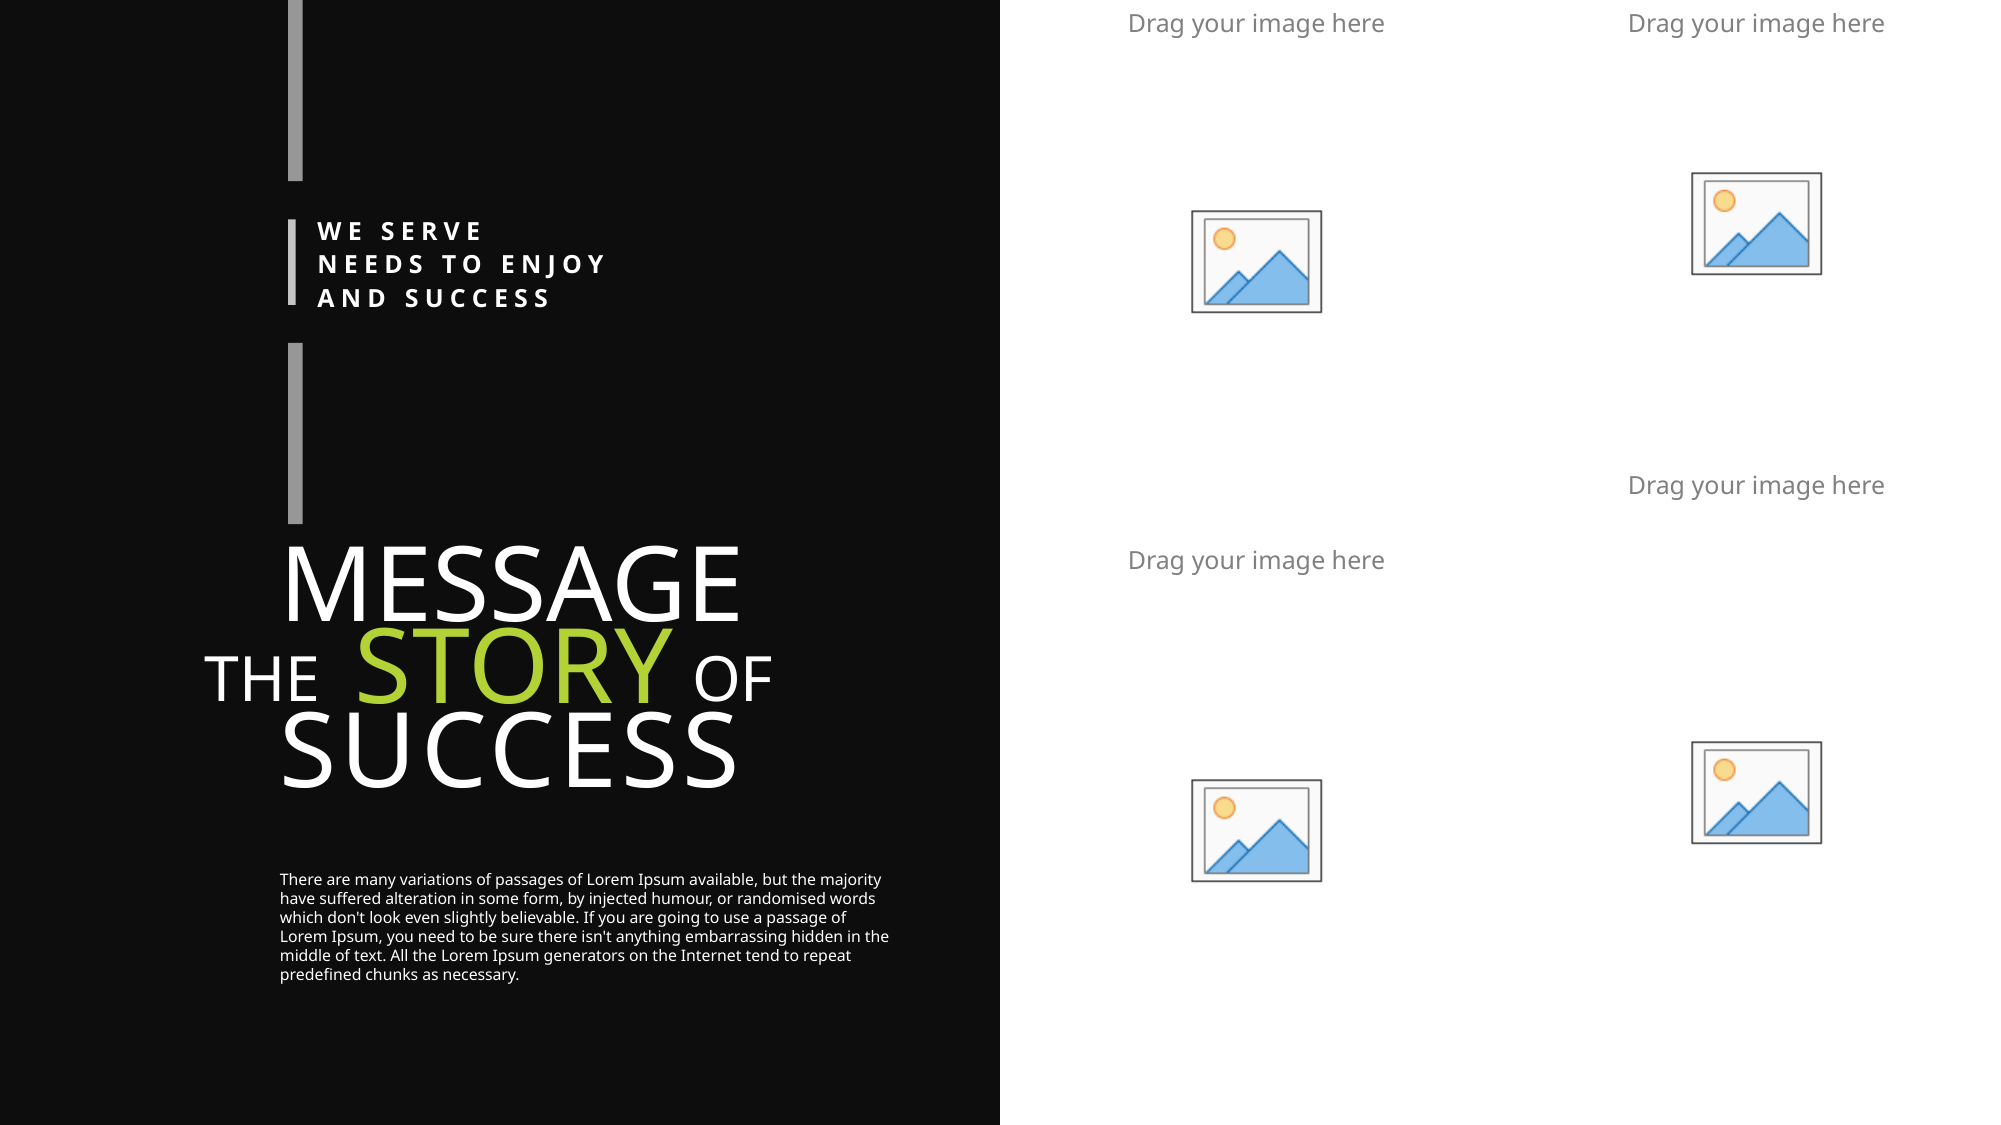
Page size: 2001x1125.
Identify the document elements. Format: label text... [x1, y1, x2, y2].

text_box There are many variations of passages of Lorem Ipsum available, but the majority have suffered alteration in some form, by injected humour, or randomised words which don't look even slightly believable. If you are going to use a passage of Lorem Ipsum, you need to be sure there isn't anything embarrassing hidden in the middle of text. All the Lorem Ipsum generators on the Internet tend to repeat predefined chunks as necessary. [264, 861, 913, 992]
text_box [0, 0, 1001, 1125]
text_box WE SERVE NEEDS TO ENJOY AND SUCCESS [302, 204, 640, 320]
picture [1013, 537, 1500, 1125]
text_box [287, 342, 304, 509]
text_box [287, 0, 304, 182]
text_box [189, 509, 803, 818]
picture [1013, 0, 1500, 525]
picture [1513, 461, 2000, 1125]
picture [1513, 0, 2000, 448]
text_box [287, 218, 297, 306]
